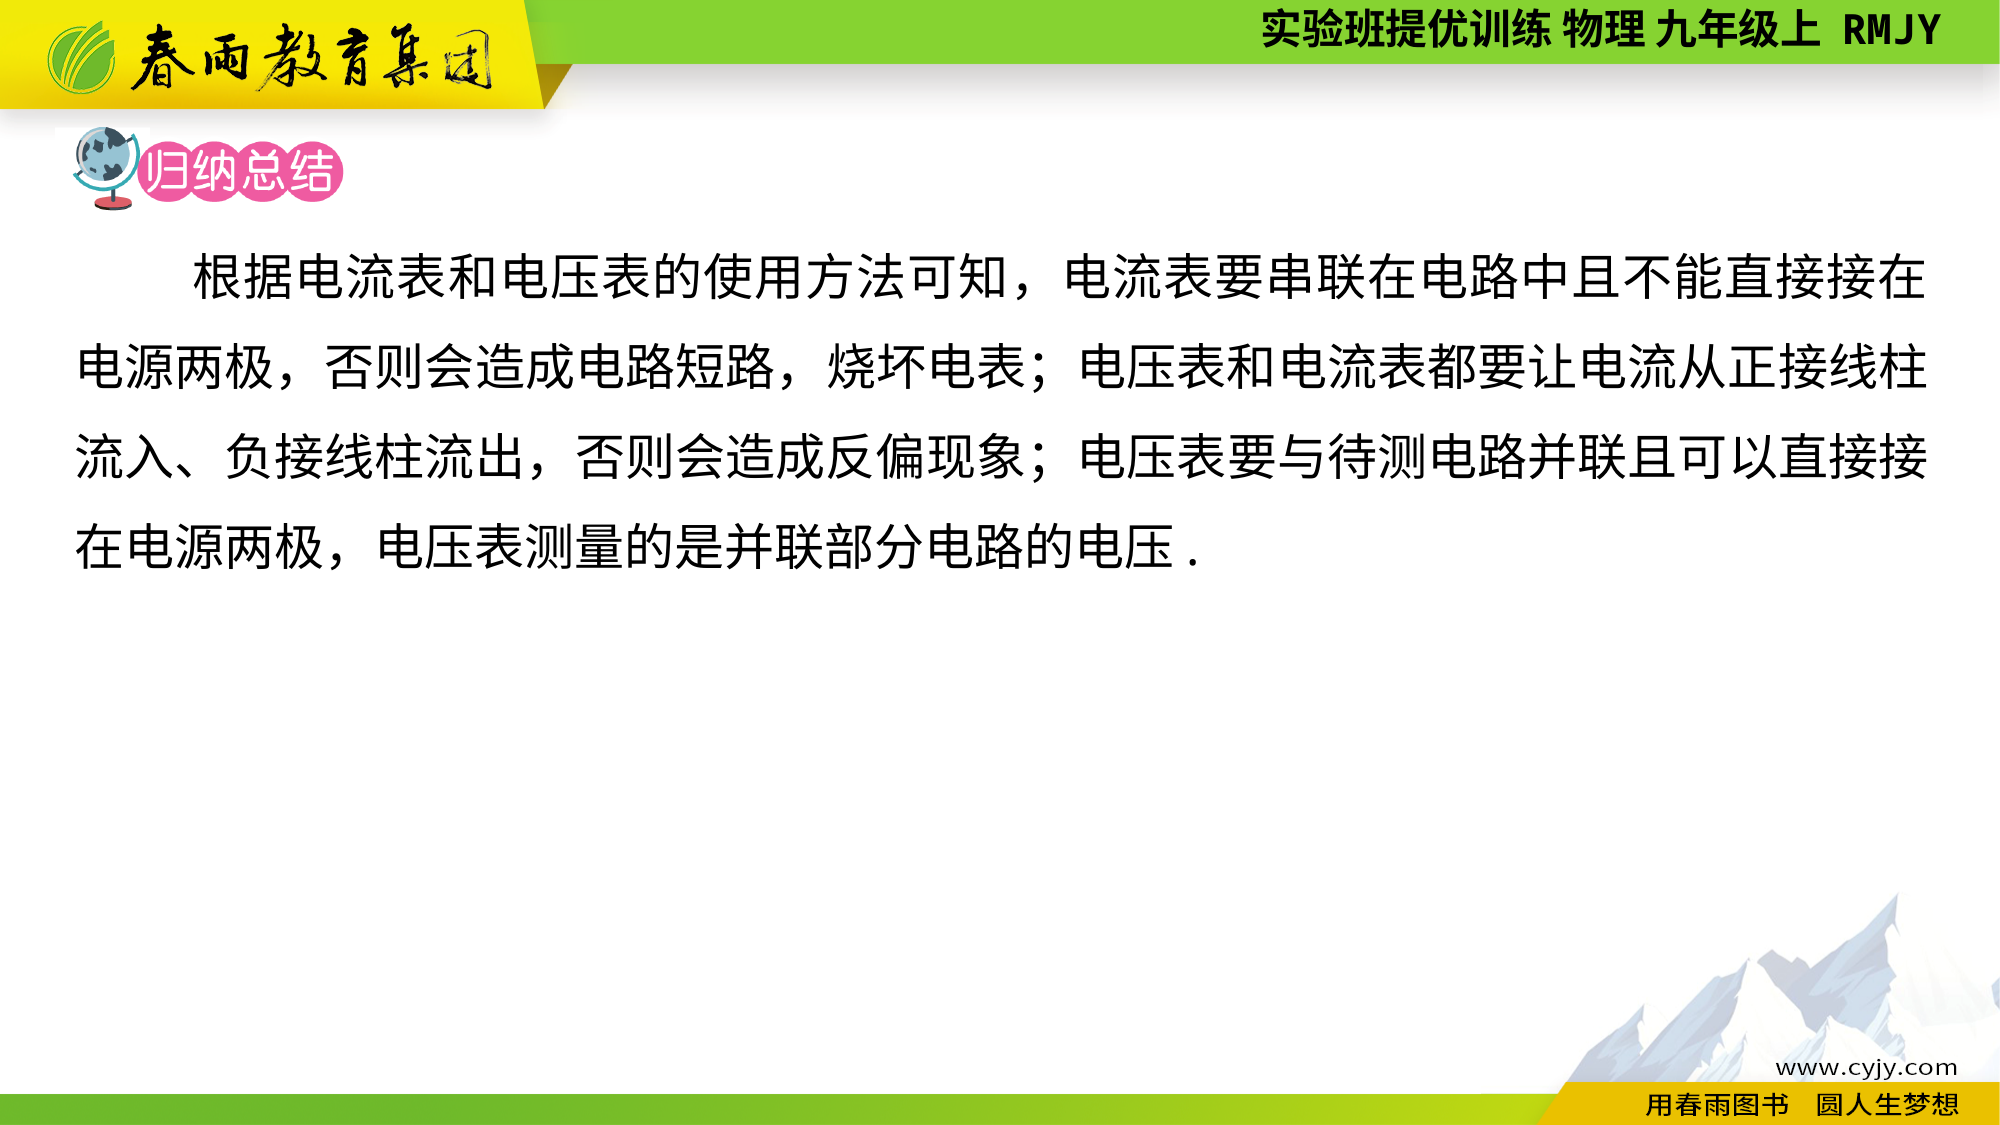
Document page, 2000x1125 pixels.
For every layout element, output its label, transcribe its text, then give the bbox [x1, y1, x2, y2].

list 根据电流表和电压表的使用方法可知，电流表要串联在电路中且不能直接接在电源两极，否则会造成电路短路，烧坏电表；电压表和电流表都要让电流从正接线柱流入、负接线柱流出，否则会造成反偏现象；电压表要与待测电路并联且可以直接接在电源两极，电压表测量的是并联部分电路的电压. [59, 208, 1944, 576]
picture [0, 0, 2000, 1125]
